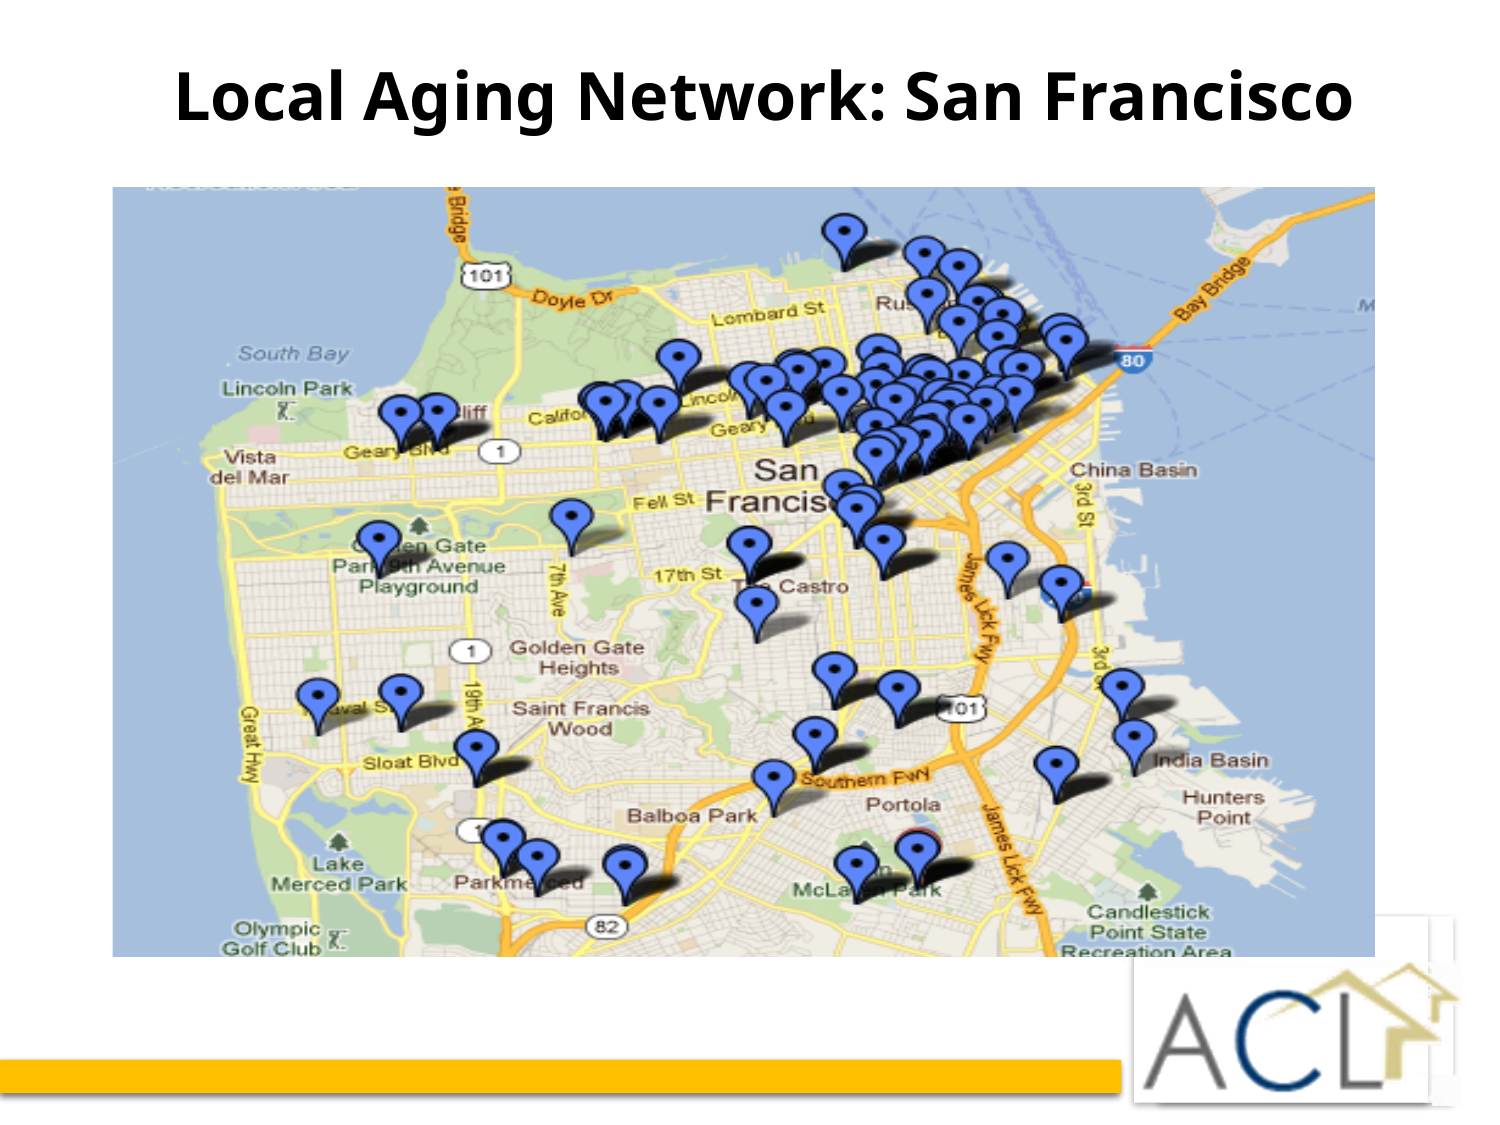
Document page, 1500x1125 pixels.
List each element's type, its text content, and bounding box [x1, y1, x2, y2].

picture [112, 187, 1463, 1106]
text_box [112, 37, 1375, 163]
title Local Aging Network: San Francisco [58, 24, 1472, 163]
